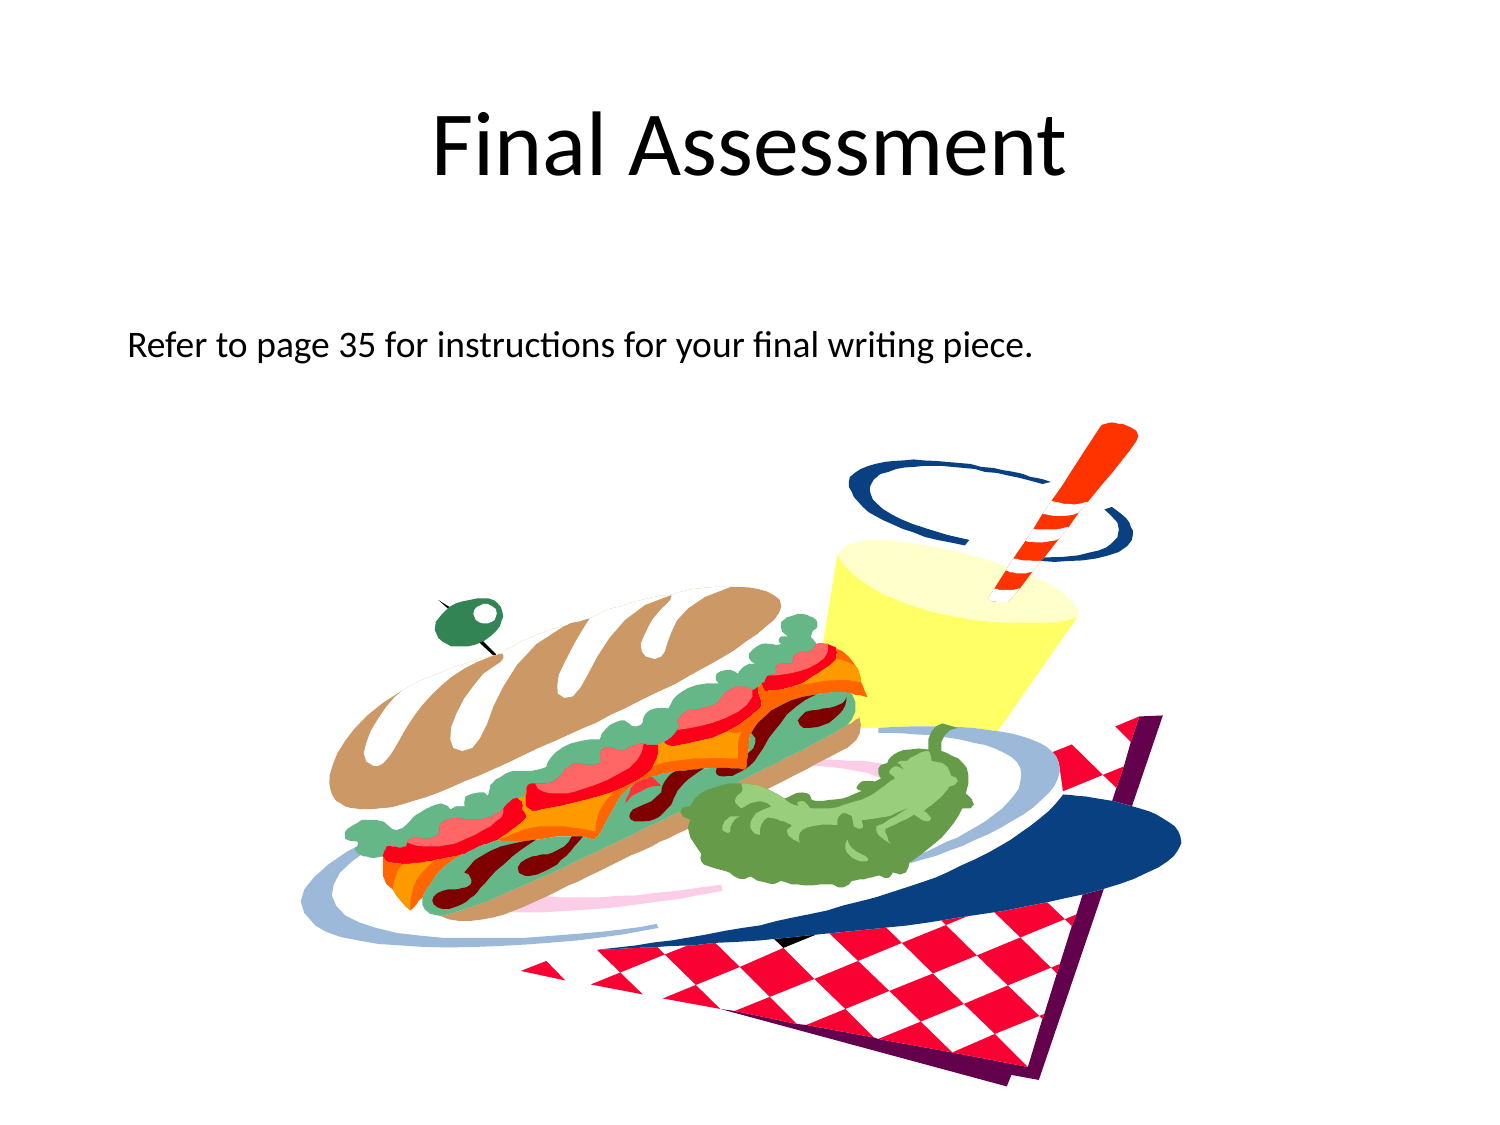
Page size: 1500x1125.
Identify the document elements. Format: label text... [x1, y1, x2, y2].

title Final Assessment [75, 45, 1425, 233]
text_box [300, 411, 1200, 1088]
text_box Refer to page 35 for instructions for your final writing piece. [112, 312, 1363, 373]
